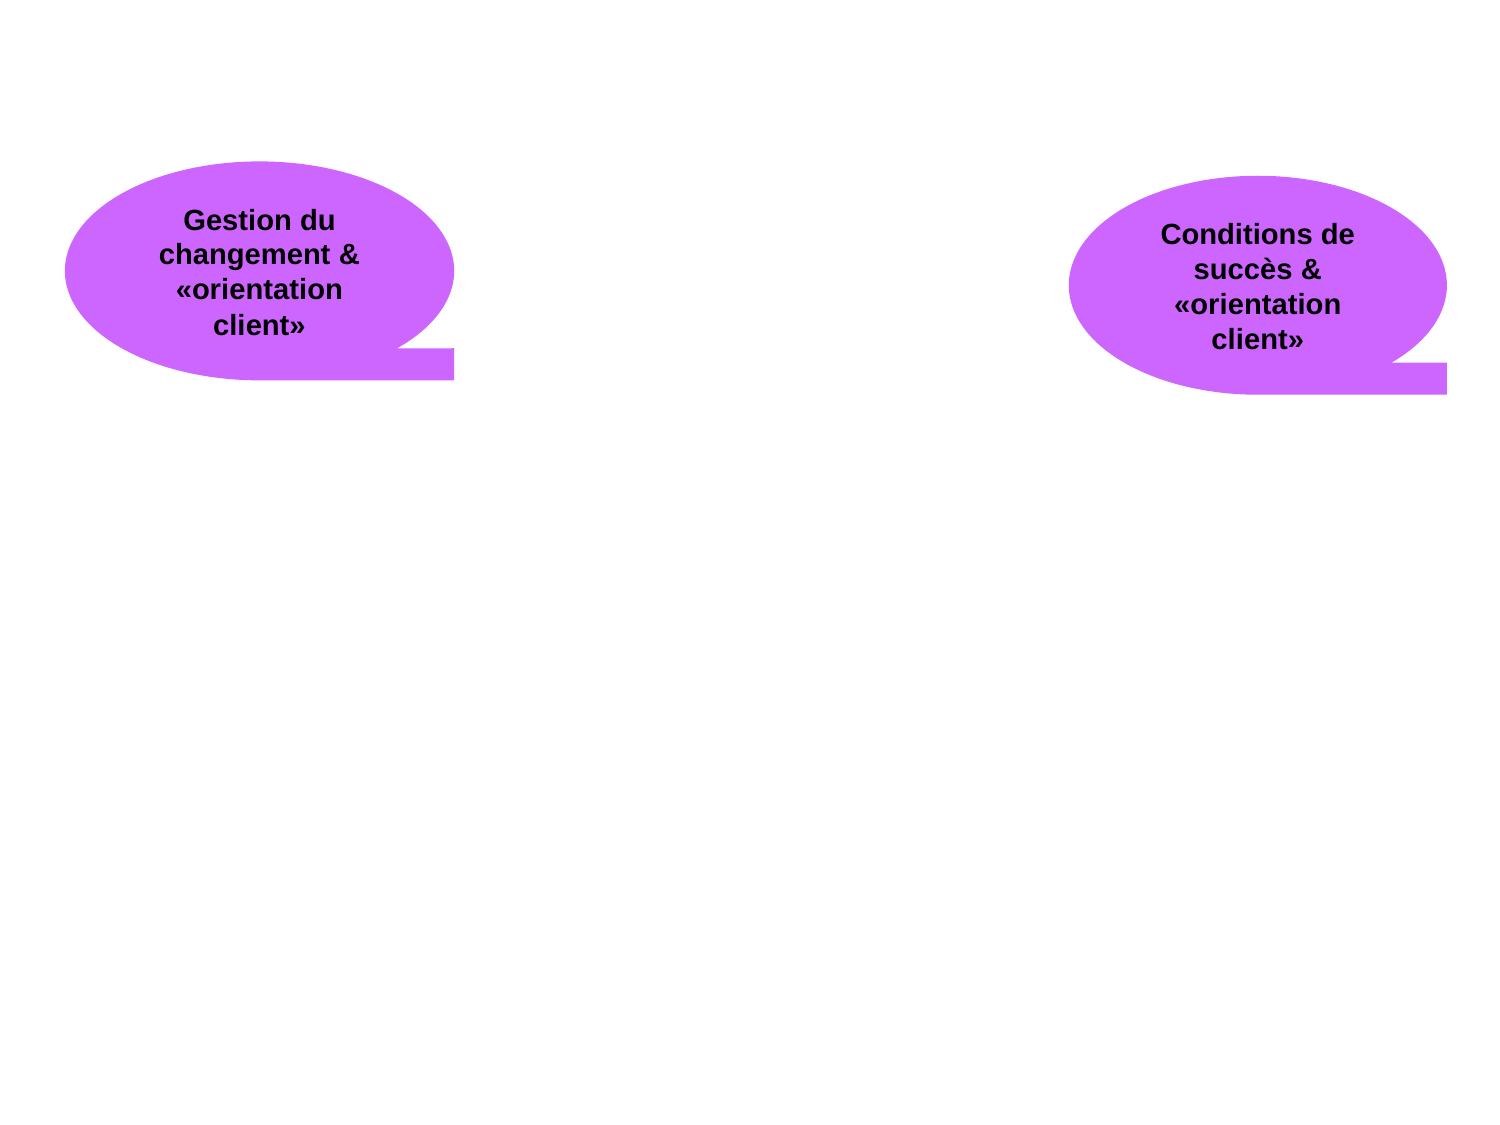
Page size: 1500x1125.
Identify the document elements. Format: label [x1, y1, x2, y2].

text_box [64, 161, 1447, 389]
